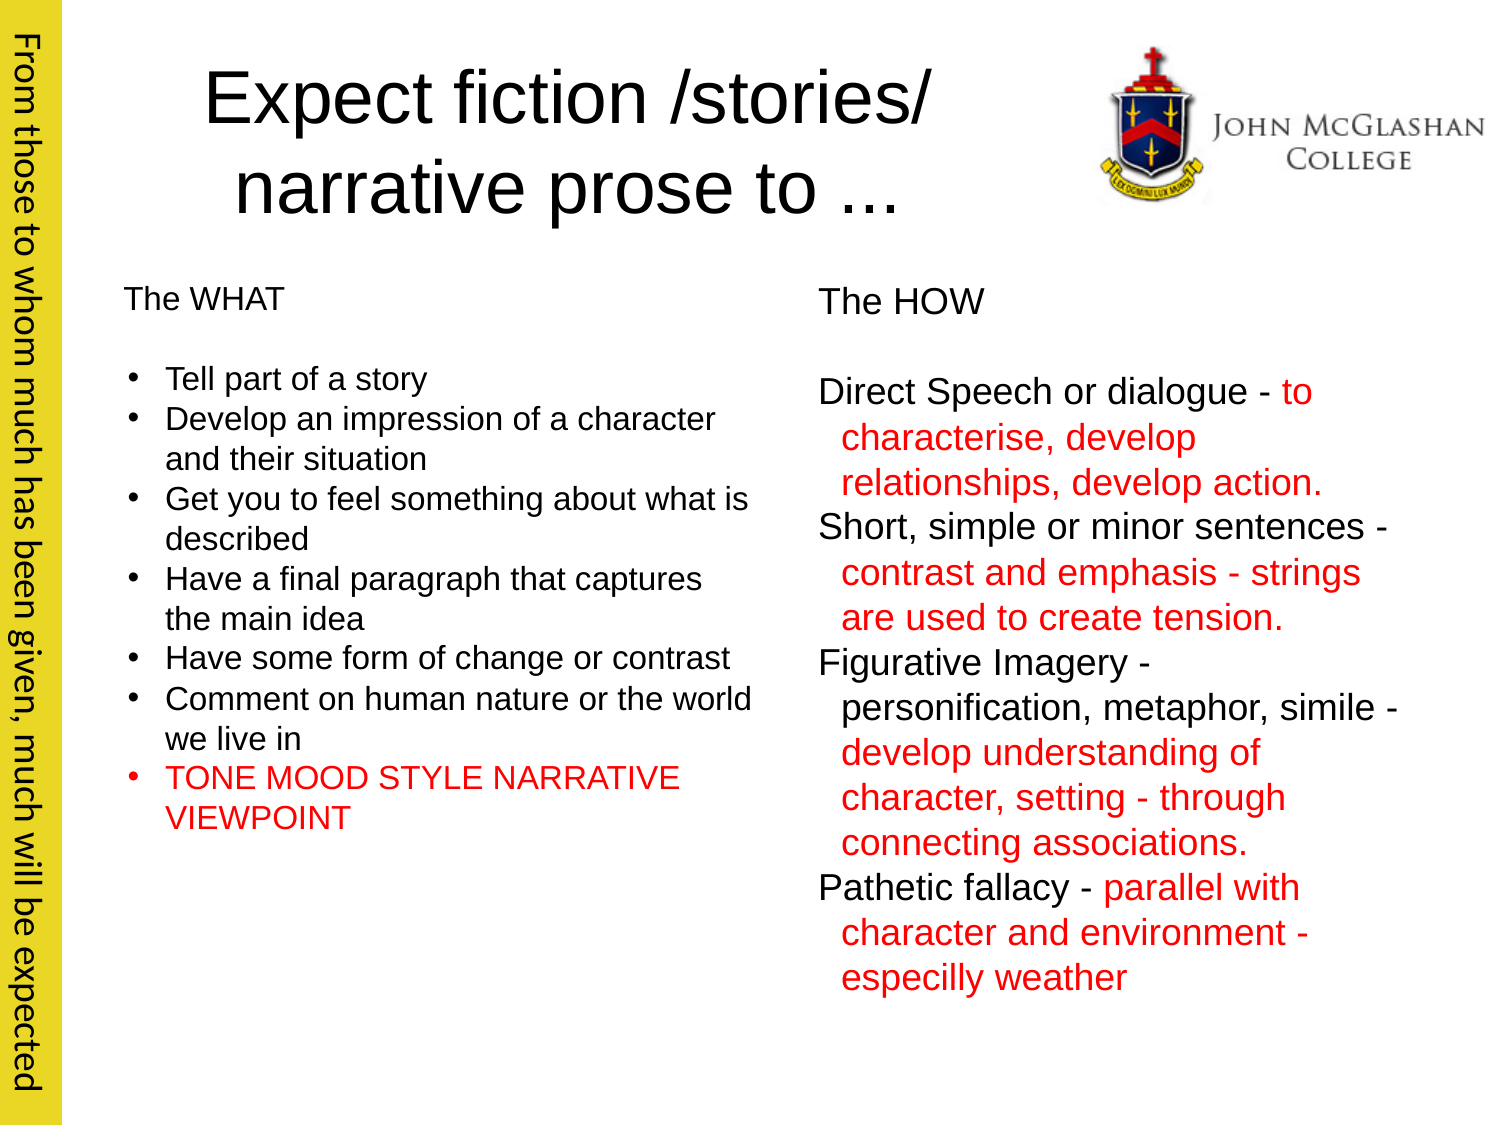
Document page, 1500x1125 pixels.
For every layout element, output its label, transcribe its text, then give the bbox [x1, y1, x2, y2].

picture [1092, 44, 1487, 206]
list The WHAT Tell part of a story Develop an impression of a character and their situation Get you to feel something about what is described Have a final paragraph that captures the main idea Have some form of change or contrast Comment on human nature or the world we live in TONE MOOD STYLE NARRATIVE VIEWPOINT [75, 262, 769, 1005]
list The HOW Direct Speech or dialogue - to characterise, develop relationships, develop action. Short, simple or minor sentences - contrast and emphasis - strings are used to create tension. Figurative Imagery - personification, metaphor, simile - develop understanding of character, setting - through connecting associations. Pathetic fallacy - parallel with character and environment - especilly weather [769, 262, 1425, 1078]
title Expect fiction /stories/ narrative prose to ... [61, 45, 1075, 233]
